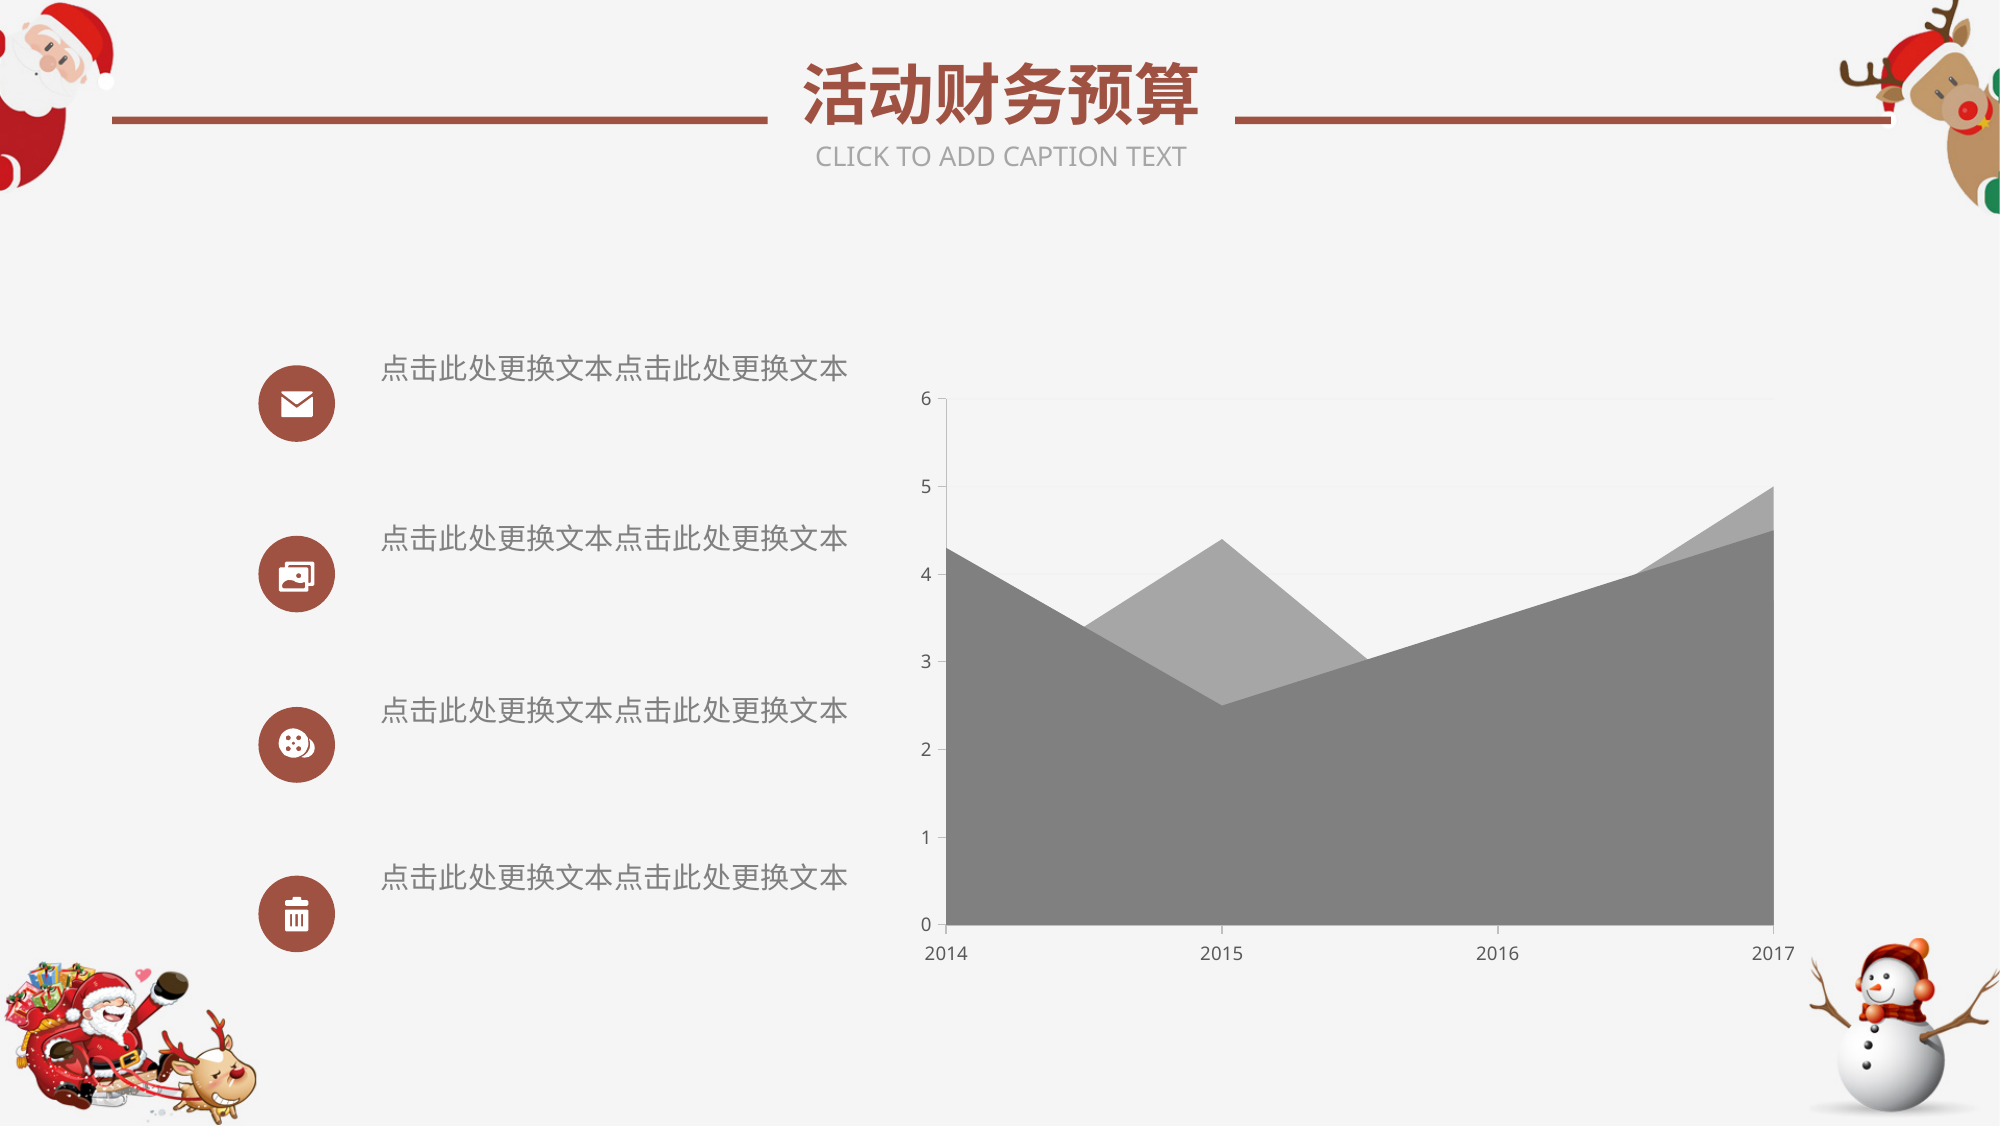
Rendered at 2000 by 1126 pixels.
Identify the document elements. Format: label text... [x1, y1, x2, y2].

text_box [278, 728, 315, 758]
text_box [278, 561, 315, 592]
text_box 点击此处更换文本点击此处更换文本 [380, 859, 858, 895]
text_box [258, 535, 336, 613]
text_box 点击此处更换文本点击此处更换文本 [380, 350, 858, 386]
picture [0, 0, 2000, 1126]
text_box [258, 365, 336, 442]
chart [903, 359, 1796, 994]
text_box [258, 706, 336, 783]
text_box 点击此处更换文本点击此处更换文本 [380, 692, 858, 728]
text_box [112, 52, 1891, 173]
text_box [284, 896, 309, 932]
text_box 点击此处更换文本点击此处更换文本 [380, 519, 858, 555]
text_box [281, 391, 313, 417]
text_box [258, 875, 336, 953]
